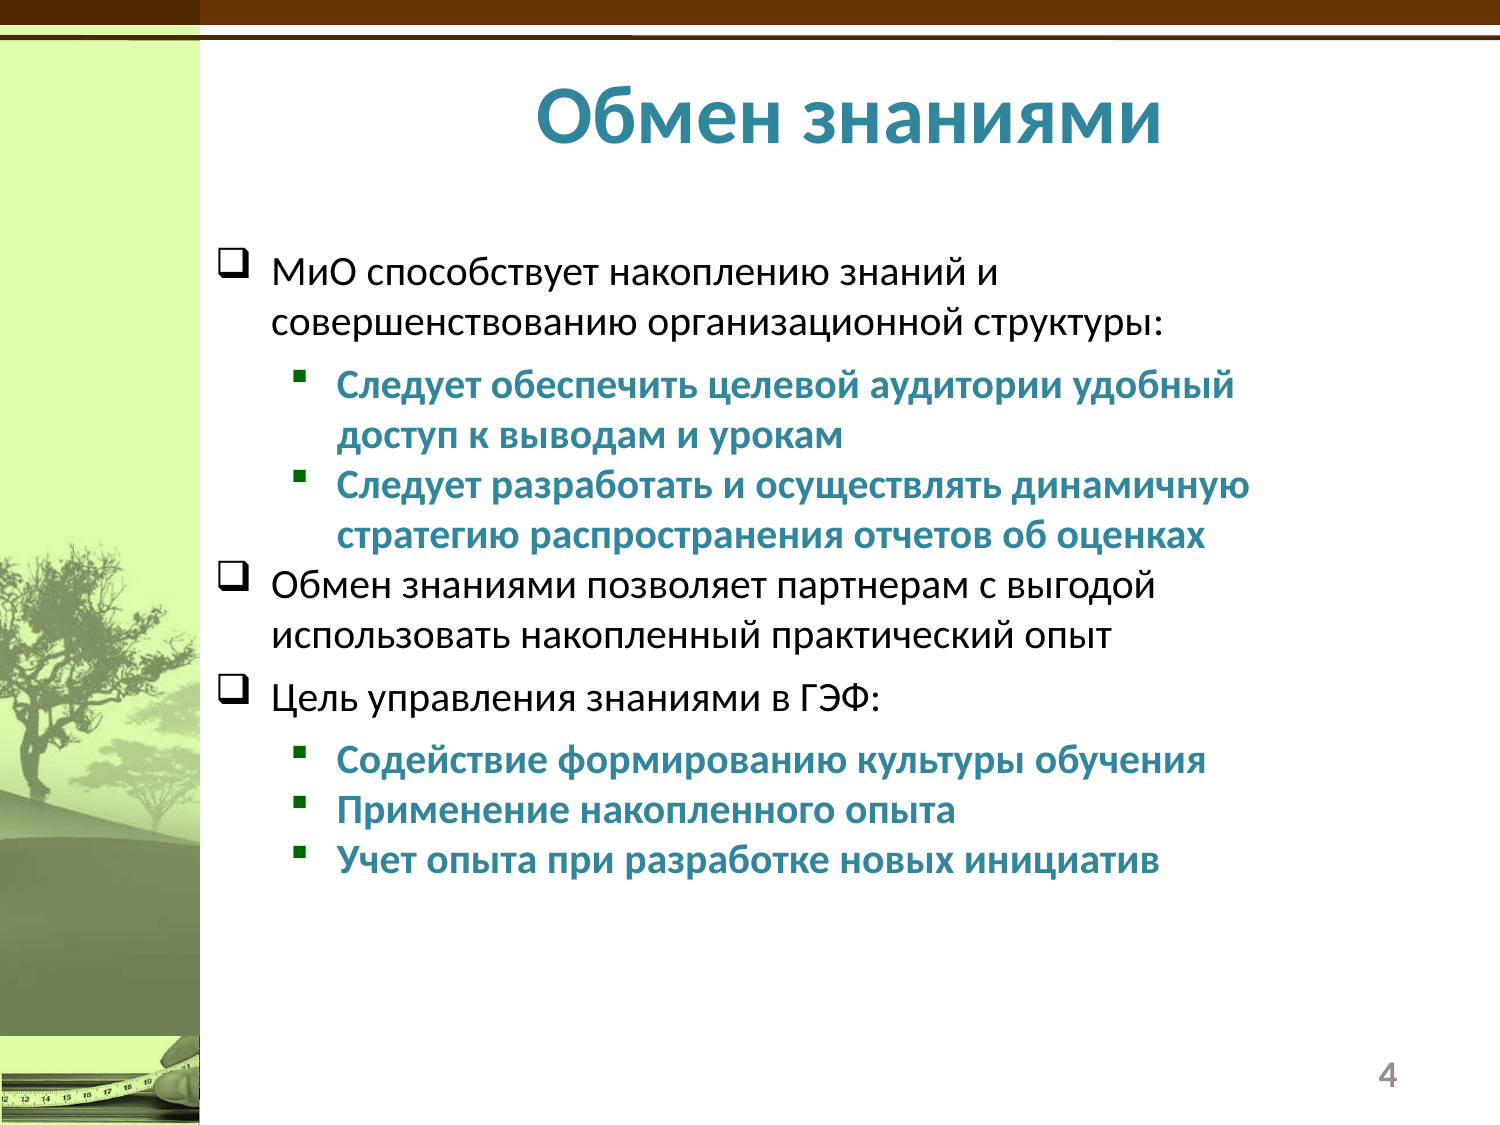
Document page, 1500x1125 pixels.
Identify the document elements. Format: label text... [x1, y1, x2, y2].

slide_number 4 [1074, 1042, 1413, 1103]
list МиО способствует накоплению знаний и совершенствованию организационной структуры: Следует обеспечить целевой аудитории удобный доступ к выводам и урокам Следует разработать и осуществлять динамичную стратегию распространения отчетов об оценках Обмен знаниями позволяет партнерам с выгодой использовать накопленный практический опыт Цель управления знаниями в ГЭФ: Содействие формированию культуры обучения Применение накопленного опыта Учет опыта при разработке новых инициатив [199, 235, 1326, 1038]
title Обмен знаниями [199, 44, 1500, 176]
picture [0, 1036, 200, 1125]
